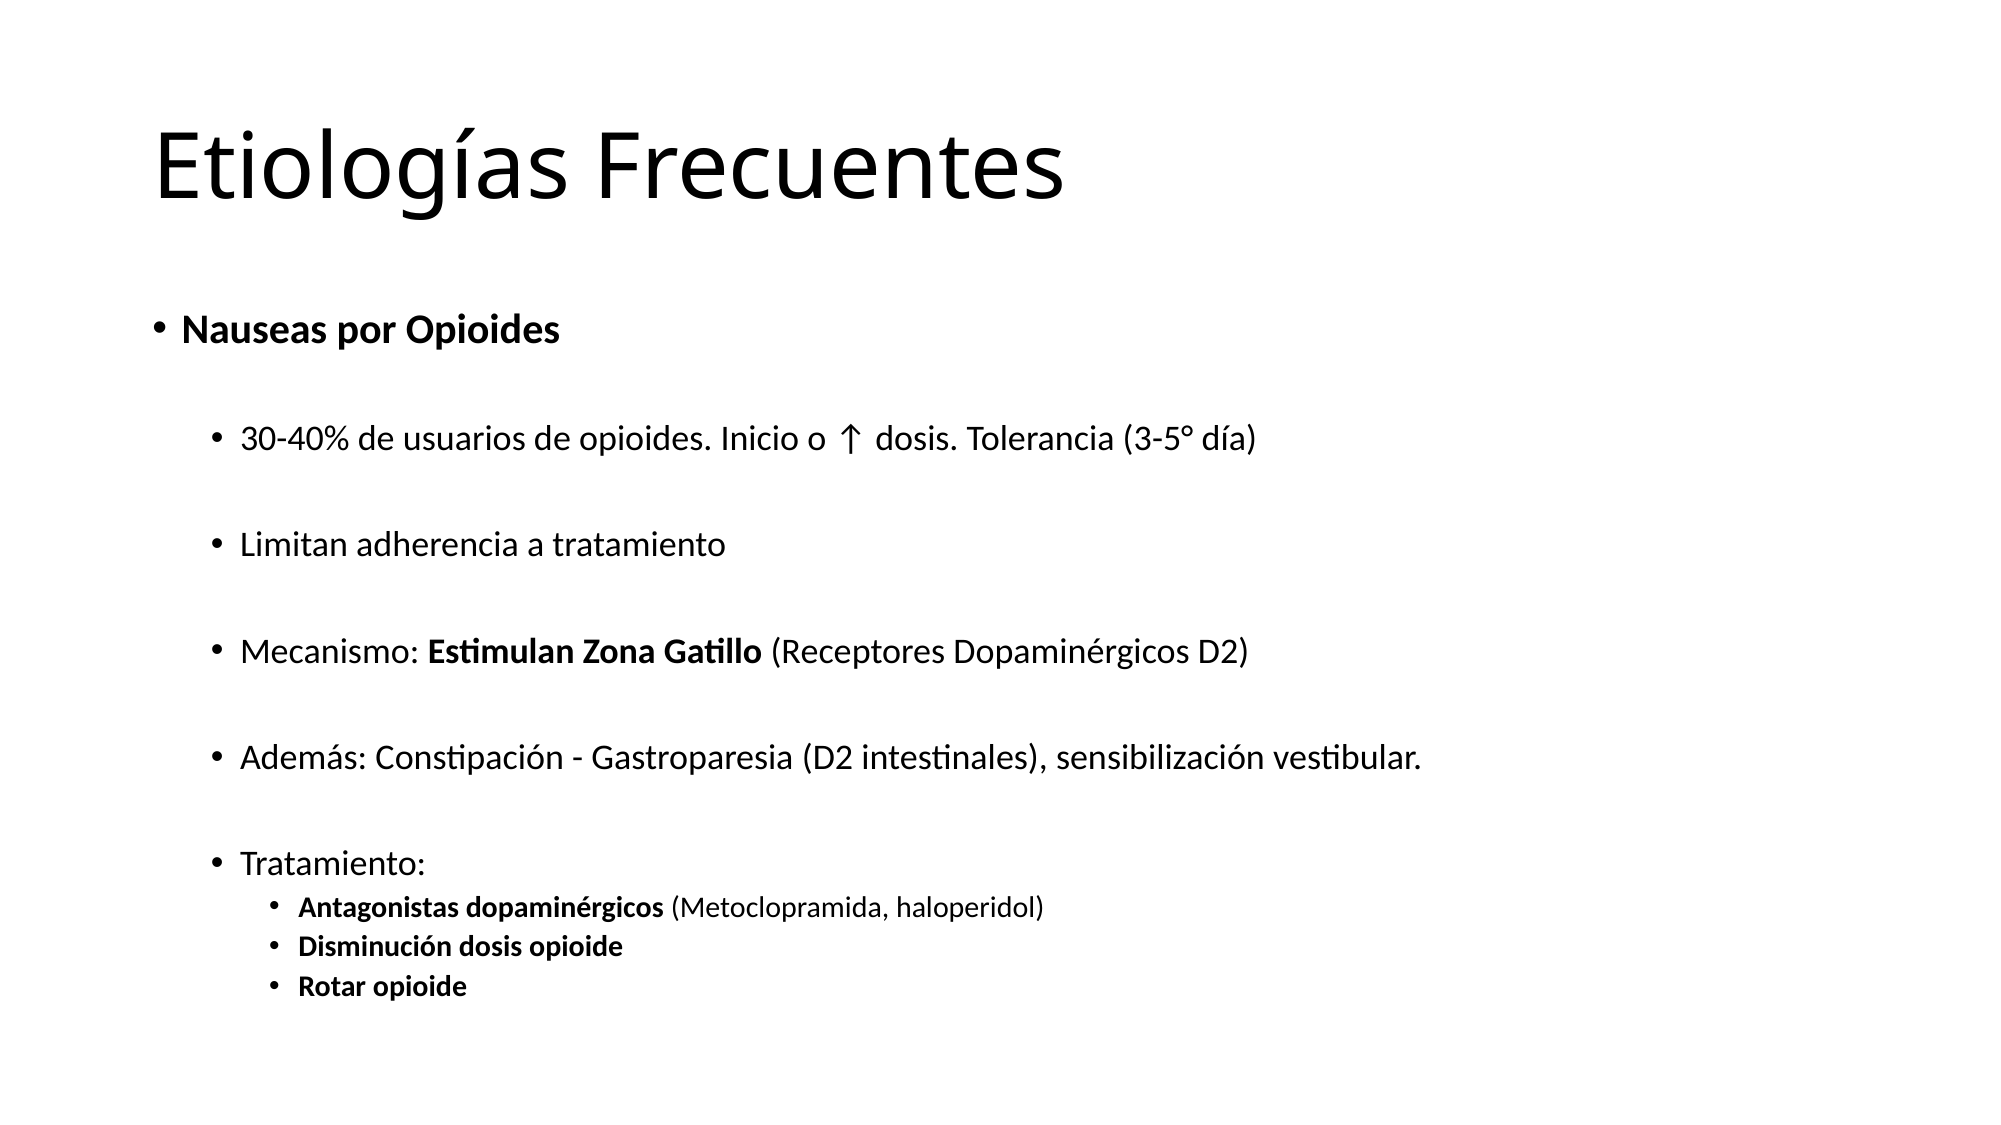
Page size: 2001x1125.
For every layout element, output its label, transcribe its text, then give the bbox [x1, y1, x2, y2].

title Etiologías Frecuentes [137, 59, 1863, 278]
list Nauseas por Opioides 30-40% de usuarios de opioides. Inicio o ↑ dosis. Tolerancia (3-5° día) Limitan adherencia a tratamiento Mecanismo: Estimulan Zona Gatillo (Receptores Dopaminérgicos D2) Además: Constipación - Gastroparesia (D2 intestinales), sensibilización vestibular. Tratamiento: Antagonistas dopaminérgicos (Metoclopramida, haloperidol) Disminución dosis opioide Rotar opioide [137, 299, 1863, 1014]
